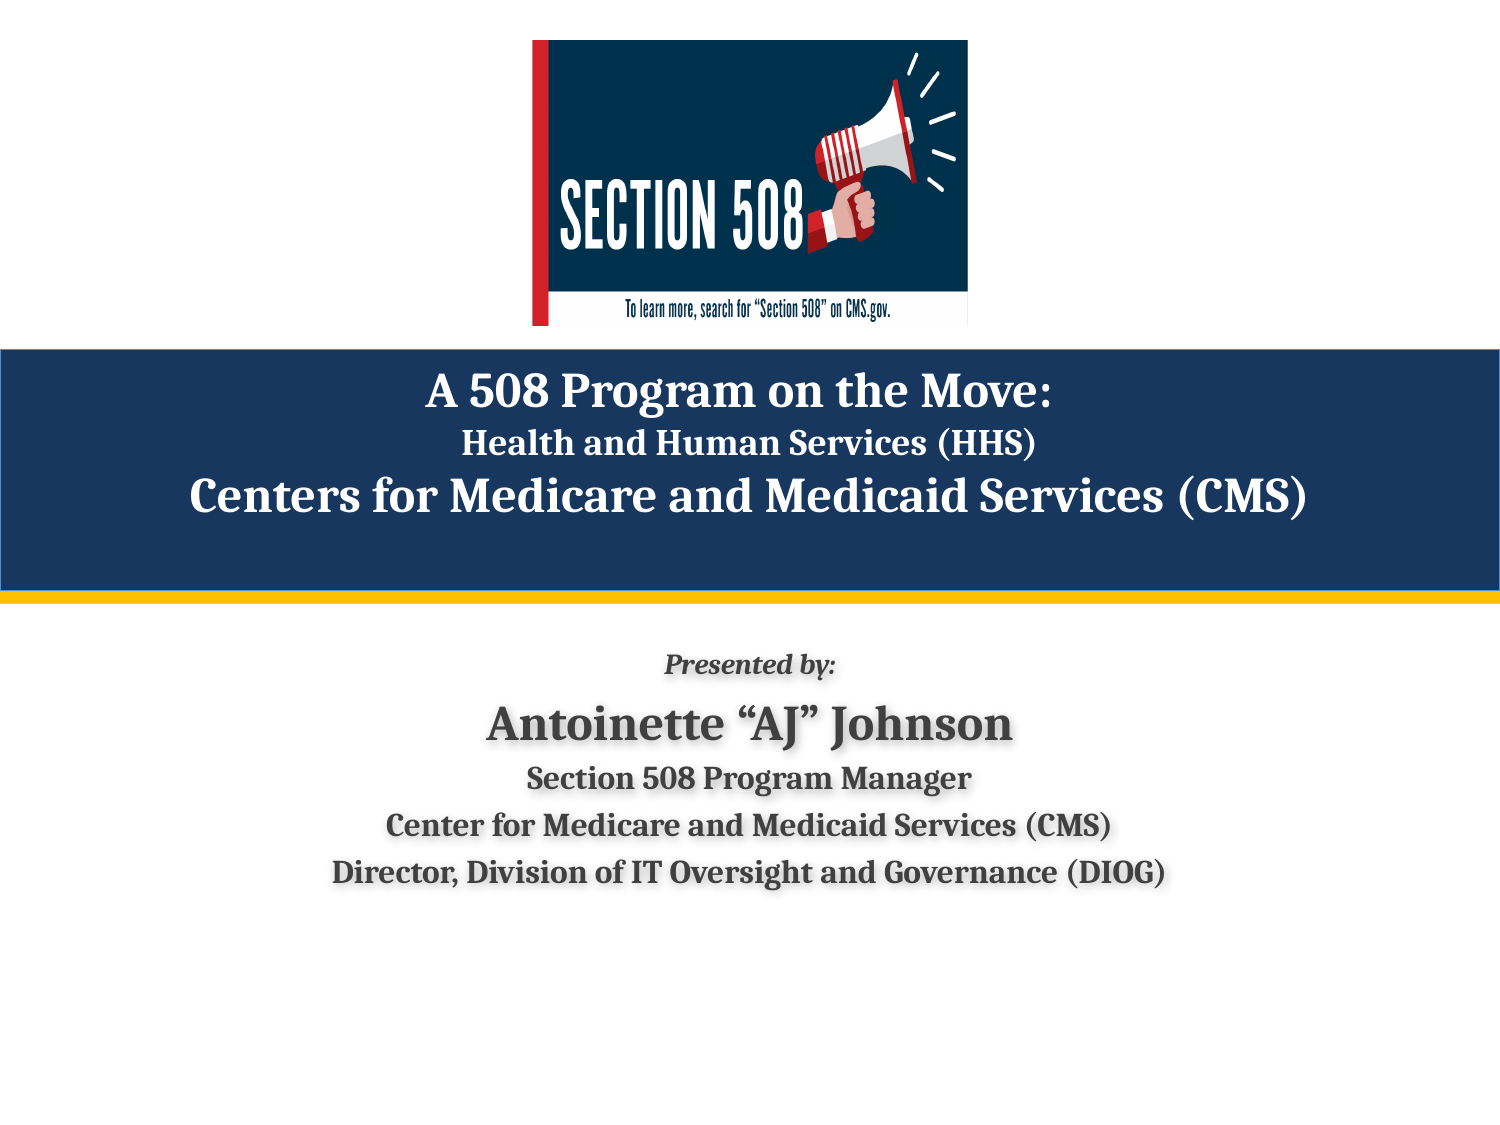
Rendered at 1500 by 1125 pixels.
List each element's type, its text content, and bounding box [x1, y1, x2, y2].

subtitle Presented by: Antoinette “AJ” Johnson Section 508 Program Manager Center for Medicare and Medicaid Services (CMS) Director, Division of IT Oversight and Governance (DIOG) [225, 637, 1275, 925]
title A 508 Program on the Move: Health and Human Services (HHS) Centers for Medicare and Medicaid Services (CMS) [0, 349, 1500, 591]
picture [532, 40, 968, 327]
